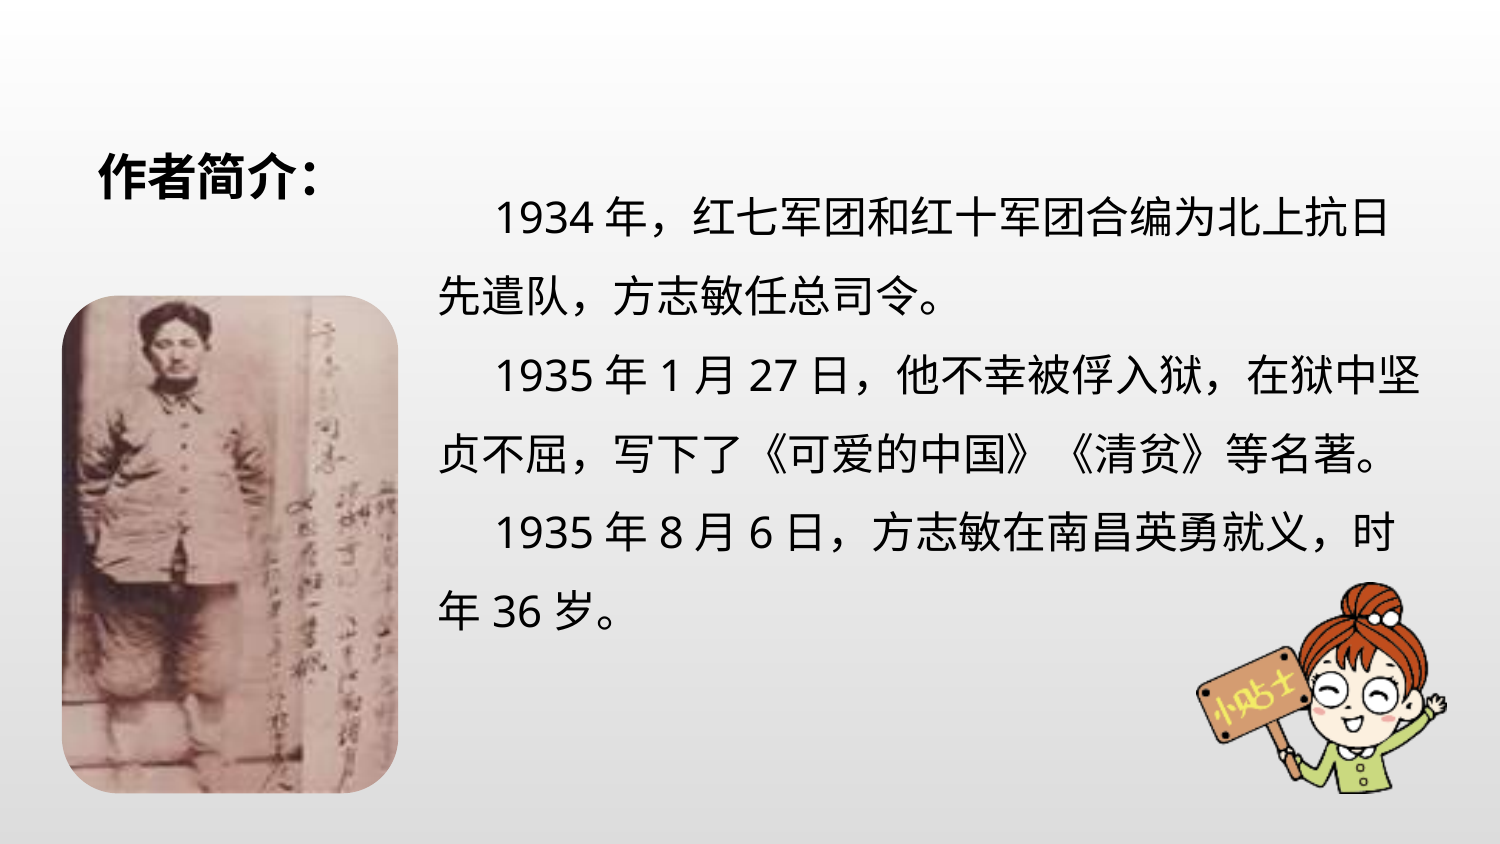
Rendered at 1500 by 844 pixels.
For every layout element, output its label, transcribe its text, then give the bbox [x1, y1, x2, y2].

picture [1196, 582, 1447, 794]
text_box 1934年，红七军团和红十军团合编为北上抗日先遣队，方志敏任总司令。 1935年1月27日，他不幸被俘入狱，在狱中坚贞不屈，写下了《可爱的中国》《清贫》等名著。 1935年8月6日，方志敏在南昌英勇就义，时年36岁。 [426, 105, 1434, 642]
picture [61, 295, 399, 794]
text_box 作者简介： [85, 139, 379, 212]
